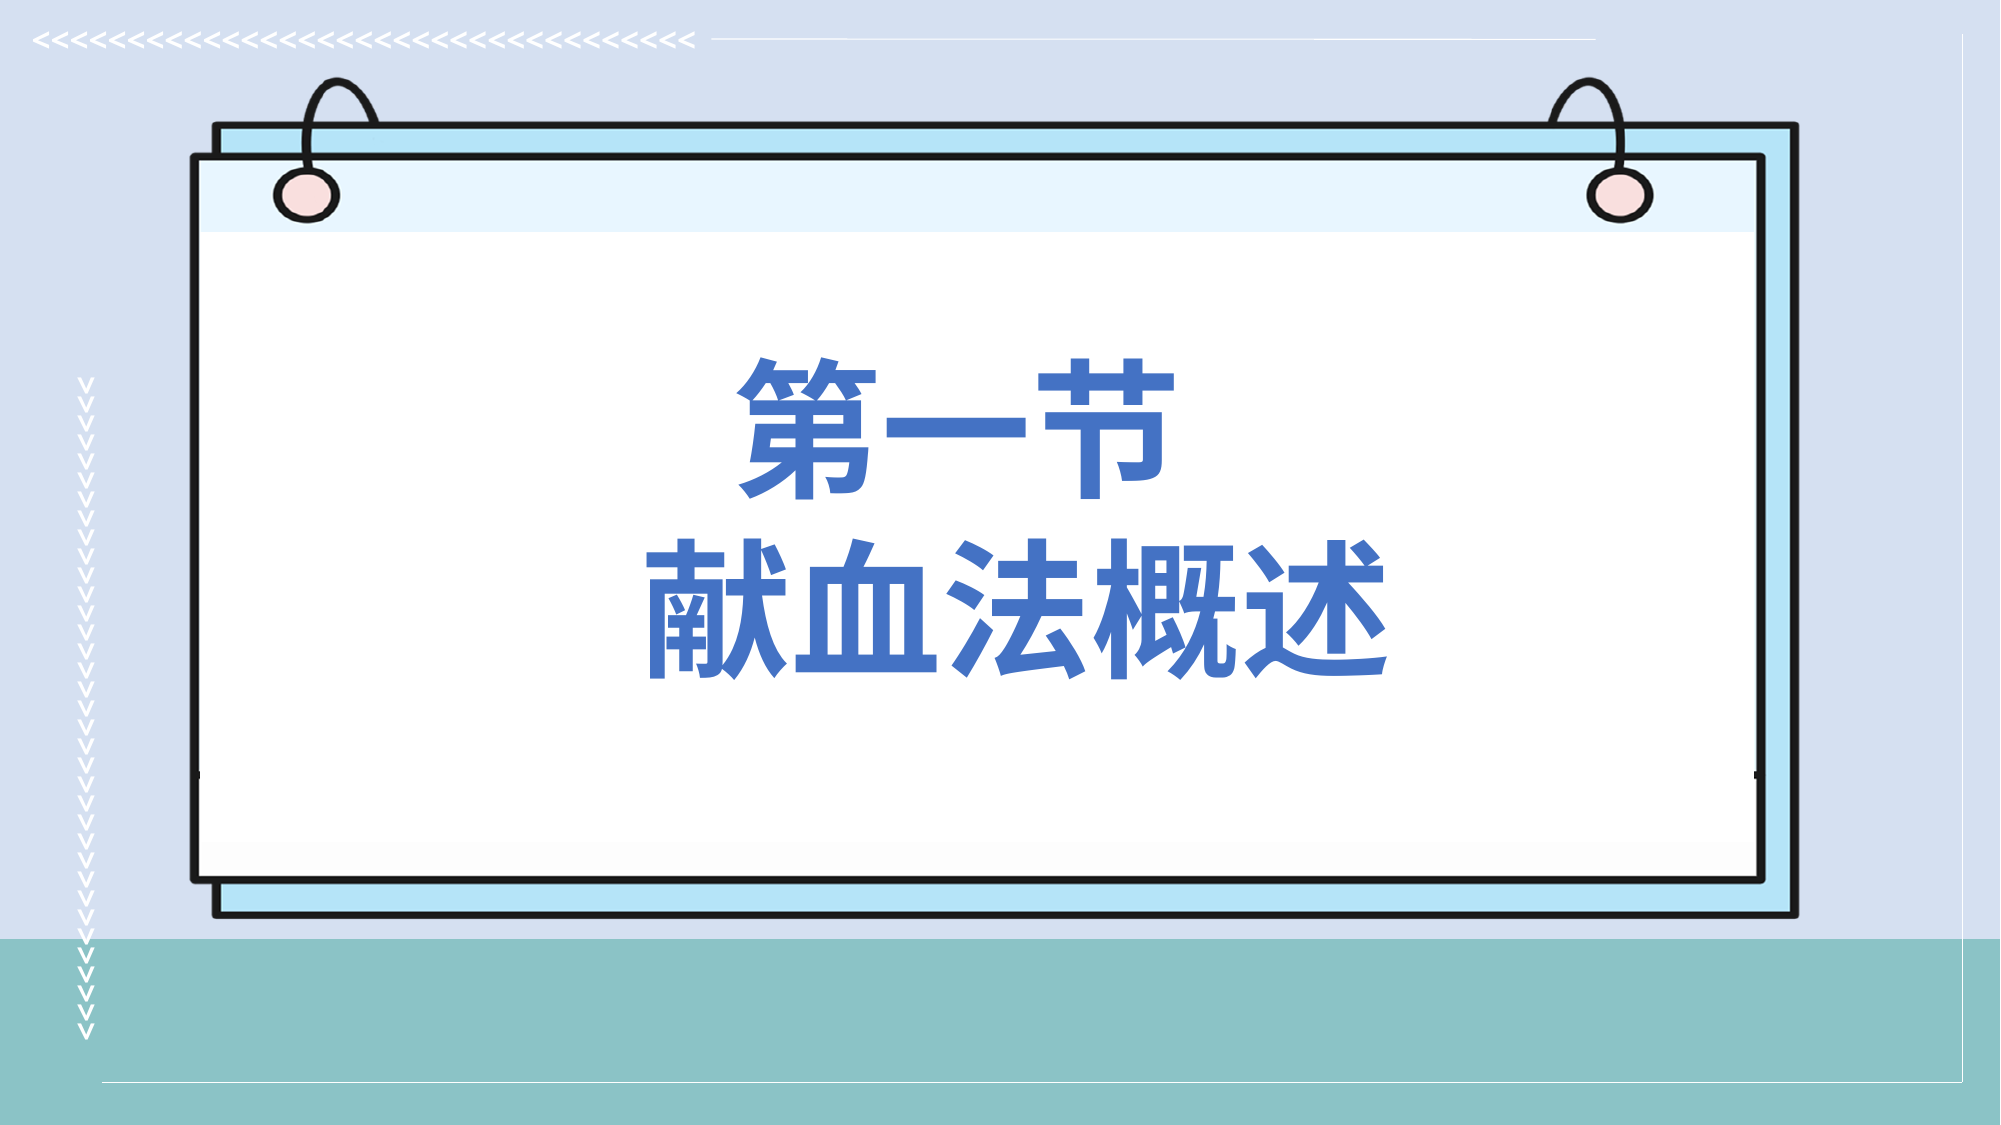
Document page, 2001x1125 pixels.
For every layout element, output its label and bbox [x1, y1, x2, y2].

picture [107, 37, 1841, 947]
